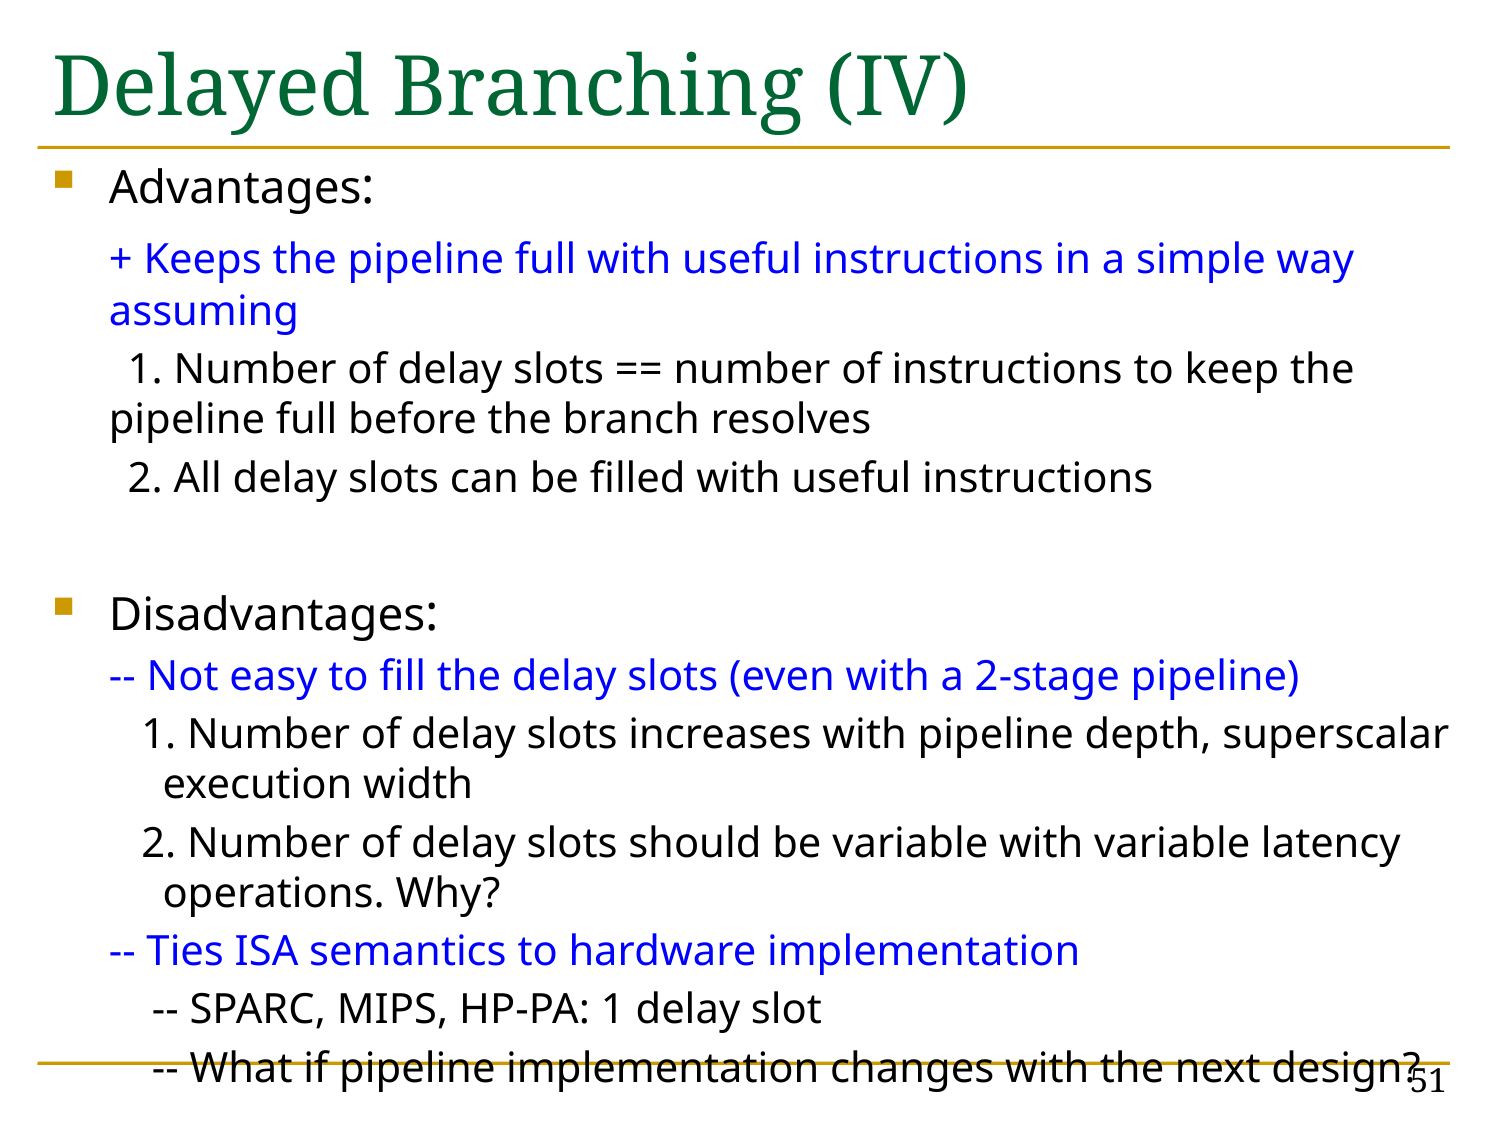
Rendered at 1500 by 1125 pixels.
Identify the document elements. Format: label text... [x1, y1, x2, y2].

title Delayed Branching (IV) [37, 24, 1450, 146]
slide_number 51 [1111, 1036, 1462, 1112]
list Advantages: + Keeps the pipeline full with useful instructions in a simple way assuming 1. Number of delay slots == number of instructions to keep the pipeline full before the branch resolves 2. All delay slots can be filled with useful instructions Disadvantages: -- Not easy to fill the delay slots (even with a 2-stage pipeline) 1. Number of delay slots increases with pipeline depth, superscalar execution width 2. Number of delay slots should be variable with variable latency operations. Why? -- Ties ISA semantics to hardware implementation -- SPARC, MIPS, HP-PA: 1 delay slot -- What if pipeline implementation changes with the next design? [37, 146, 1500, 999]
